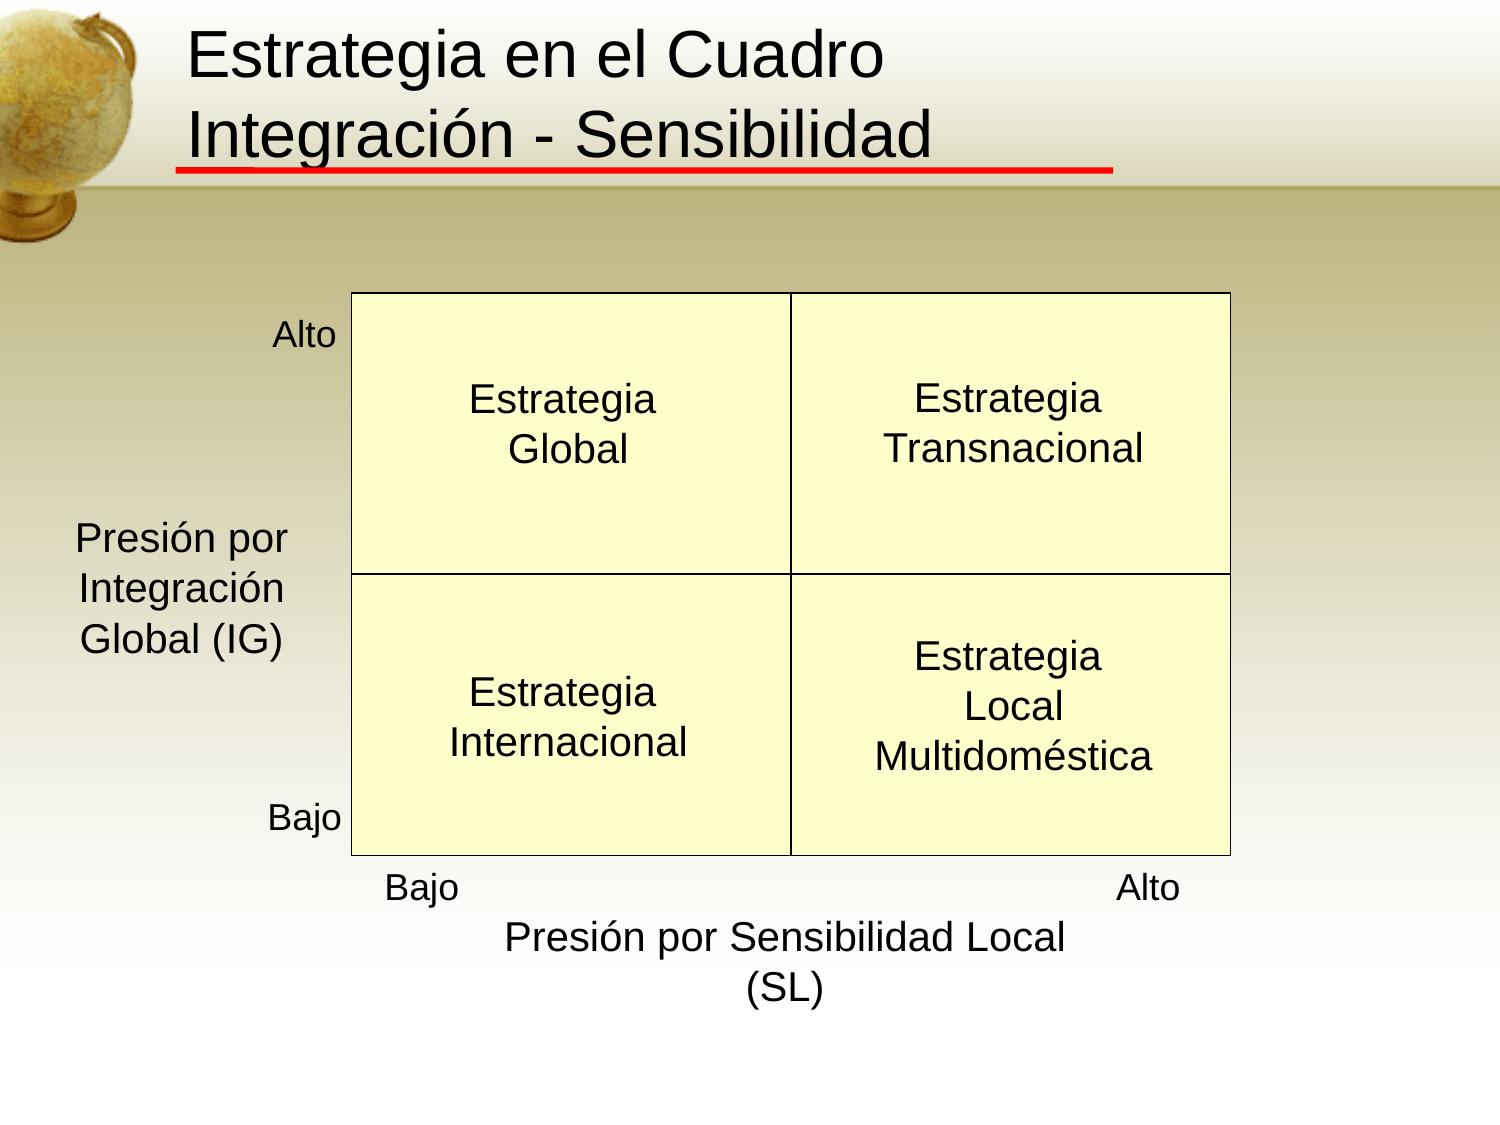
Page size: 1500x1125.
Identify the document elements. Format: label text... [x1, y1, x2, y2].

text_box [351, 579, 1231, 856]
text_box Presión por Integración Global (IG) [23, 503, 340, 669]
text_box [351, 292, 791, 573]
text_box Bajo [339, 855, 504, 916]
text_box Alto [1066, 855, 1231, 916]
text_box Bajo [222, 785, 387, 845]
text_box [792, 292, 1231, 573]
text_box Presión por Sensibilidad Local (SL) [457, 902, 1114, 1018]
text_box Estrategia Internacional [410, 657, 727, 773]
text_box Estrategia Global [410, 364, 727, 480]
picture [0, 0, 1500, 1125]
text_box Estrategia Transnacional [855, 363, 1172, 478]
text_box Estrategia Local Multidoméstica [855, 621, 1172, 786]
text_box Alto [222, 302, 387, 363]
title Estrategia en el Cuadro Integración - Sensibilidad [170, 36, 1466, 179]
